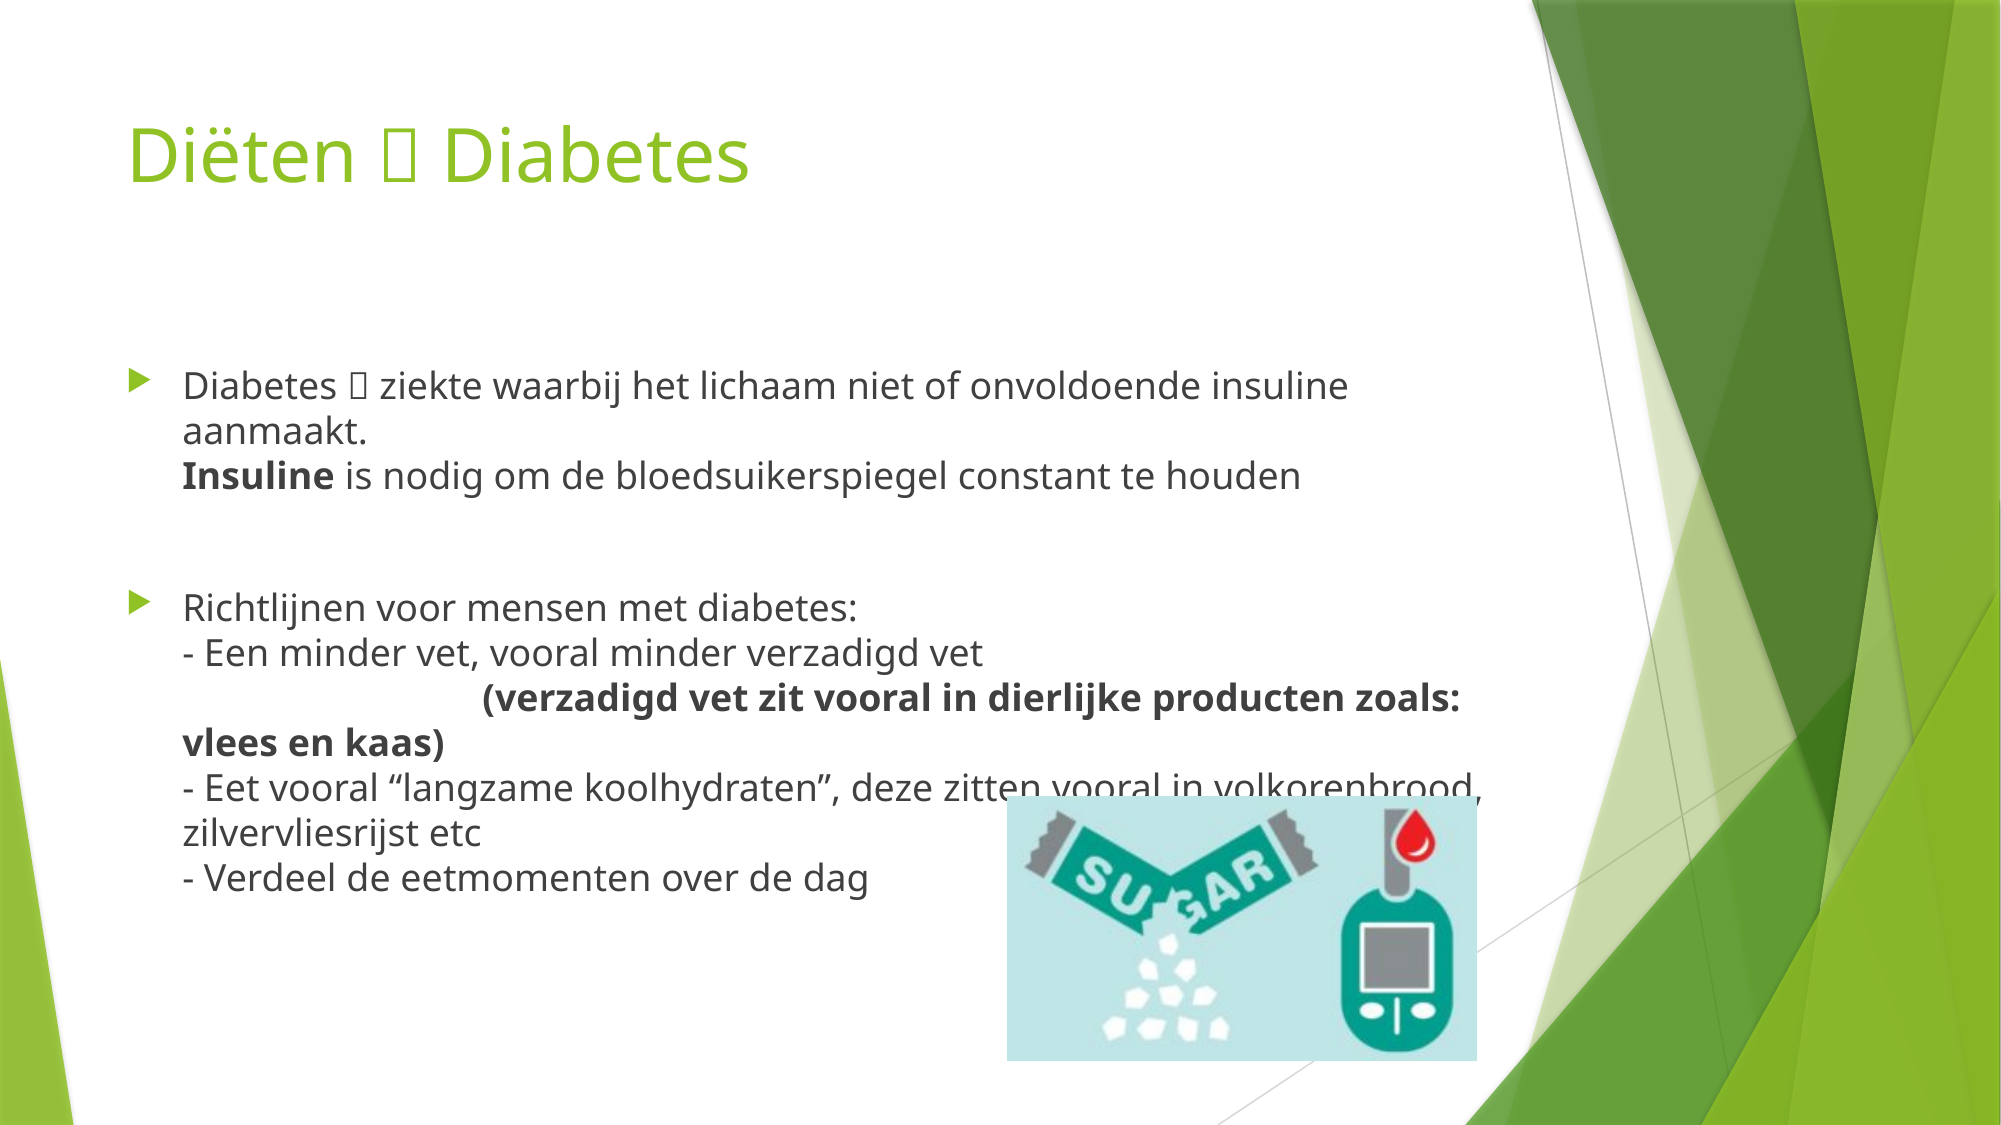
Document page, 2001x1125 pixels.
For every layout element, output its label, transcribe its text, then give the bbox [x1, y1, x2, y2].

list Diabetes  ziekte waarbij het lichaam niet of onvoldoende insuline aanmaakt. Insuline is nodig om de bloedsuikerspiegel constant te houden Richtlijnen voor mensen met diabetes: - Een minder vet, vooral minder verzadigd vet (verzadigd vet zit vooral in dierlijke producten zoals: vlees en kaas) - Eet vooral “langzame koolhydraten”, deze zitten vooral in volkorenbrood, zilvervliesrijst etc - Verdeel de eetmomenten over de dag [111, 354, 1522, 992]
picture [1007, 796, 1477, 1062]
title Diëten  Diabetes [111, 99, 1522, 317]
